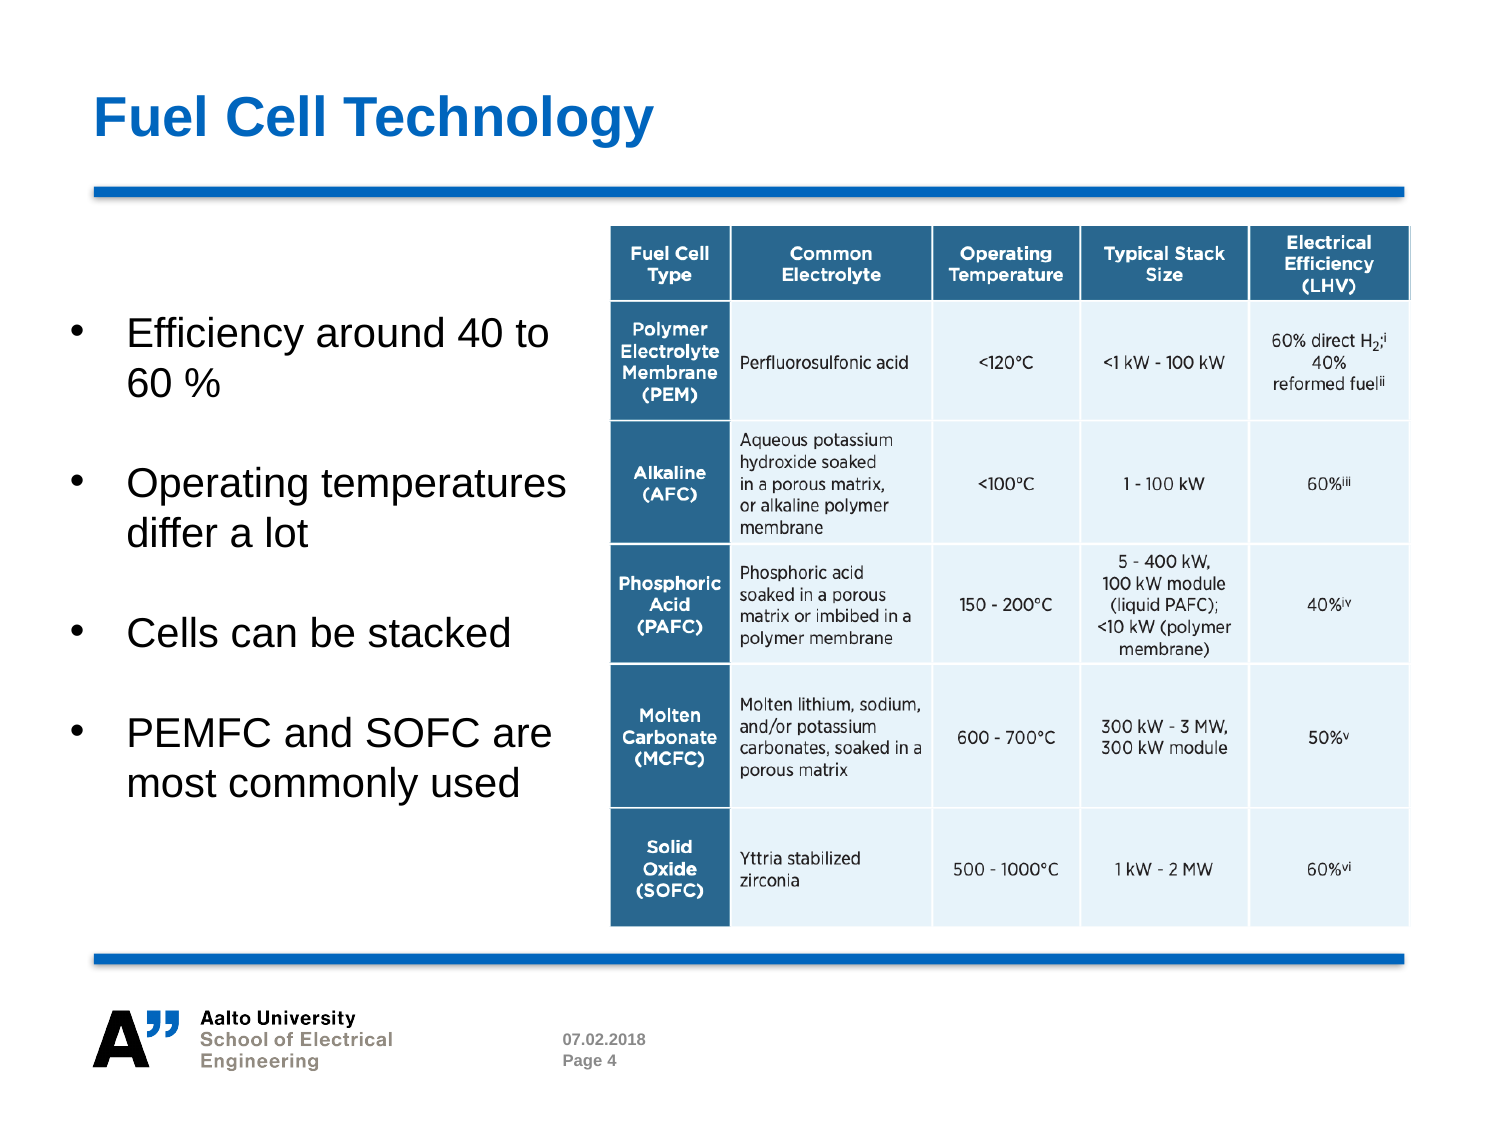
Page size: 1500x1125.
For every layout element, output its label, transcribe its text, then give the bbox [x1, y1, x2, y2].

text_box Efficiency around 40 to 60 % Operating temperatures differ a lot Cells can be stacked PEMFC and SOFC are most commonly used [55, 297, 600, 813]
picture [605, 222, 1411, 939]
title Fuel Cell Technology [93, 80, 1383, 228]
slide_number Page 4 [562, 1050, 816, 1071]
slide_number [562, 1029, 816, 1050]
picture [35, 953, 449, 1125]
